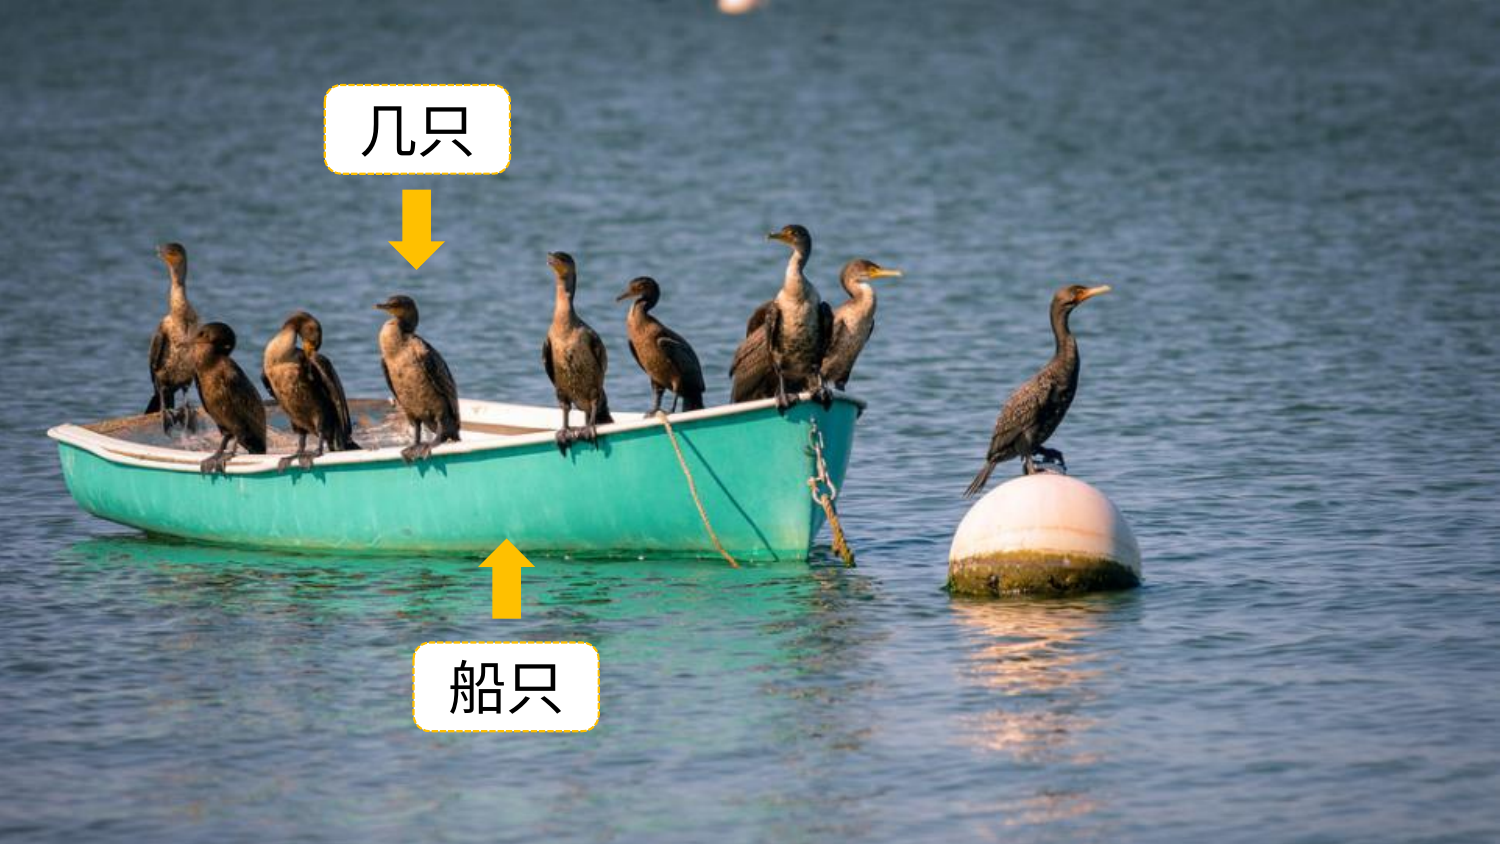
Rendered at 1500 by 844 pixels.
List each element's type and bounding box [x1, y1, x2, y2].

text_box [413, 642, 599, 732]
picture [0, 0, 1500, 844]
text_box [324, 84, 510, 174]
